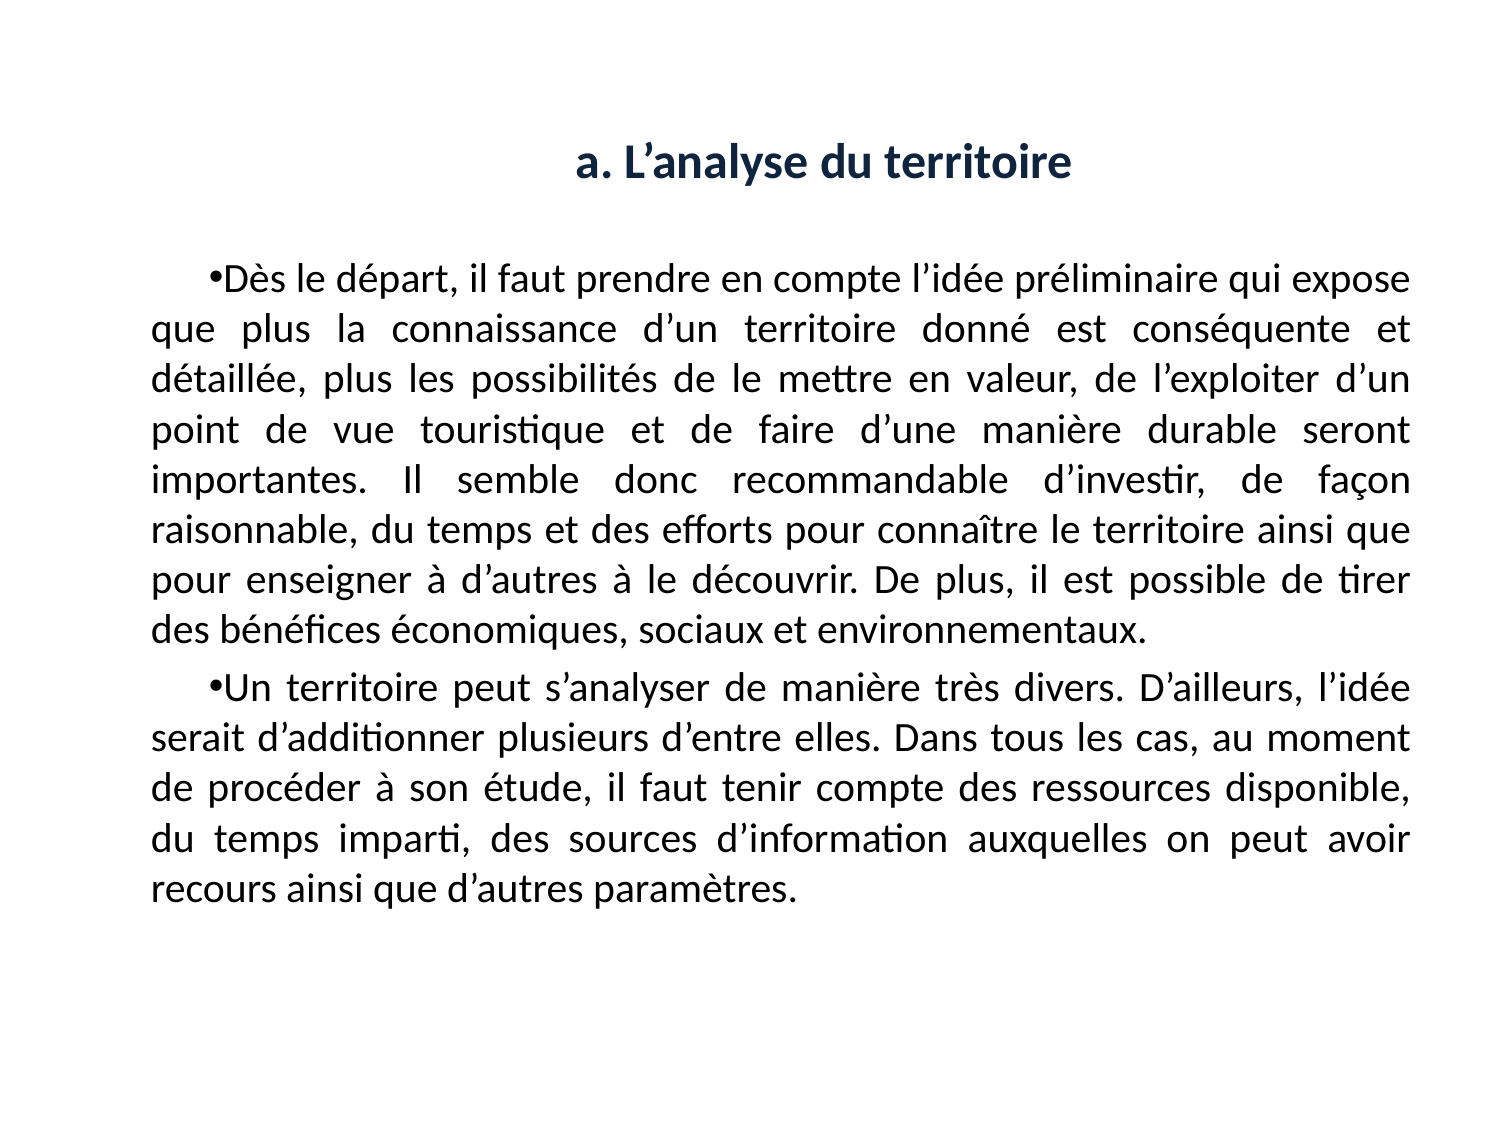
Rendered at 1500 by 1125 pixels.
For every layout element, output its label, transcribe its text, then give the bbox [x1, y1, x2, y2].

list Dès le départ, il faut prendre en compte l’idée préliminaire qui expose que plus la connaissance d’un territoire donné est conséquente et détaillée, plus les possibilités de le mettre en valeur, de l’exploiter d’un point de vue touristique et de faire d’une manière durable seront importantes. Il semble donc recommandable d’investir, de façon raisonnable, du temps et des efforts pour connaître le territoire ainsi que pour enseigner à d’autres à le découvrir. De plus, il est possible de tirer des bénéfices économiques, sociaux et environnementaux. Un territoire peut s’analyser de manière très divers. D’ailleurs, l’idée serait d’additionner plusieurs d’entre elles. Dans tous les cas, au moment de procéder à son étude, il faut tenir compte des ressources disponible, du temps imparti, des sources d’information auxquelles on peut avoir recours ainsi que d’autres paramètres. [135, 243, 1427, 986]
title a. L’analyse du territoire [88, 101, 1439, 216]
